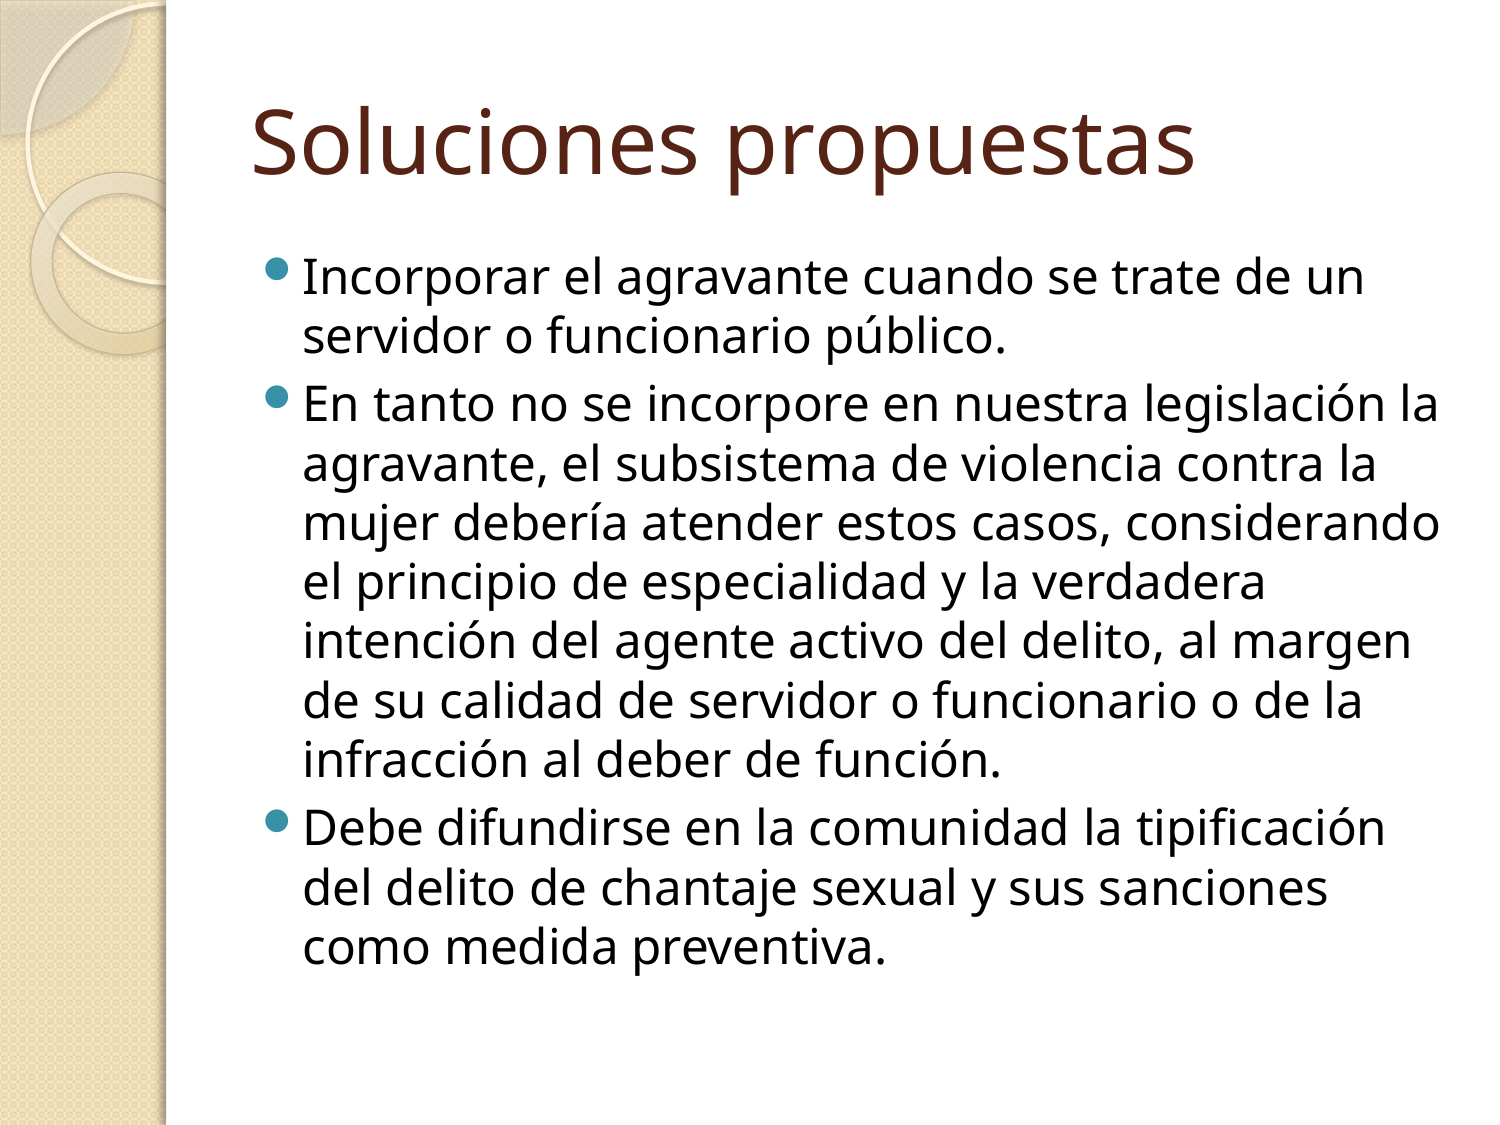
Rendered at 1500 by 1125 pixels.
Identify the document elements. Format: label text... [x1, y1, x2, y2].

title Soluciones propuestas [235, 45, 1466, 233]
list Incorporar el agravante cuando se trate de un servidor o funcionario público. En tanto no se incorpore en nuestra legislación la agravante, el subsistema de violencia contra la mujer debería atender estos casos, considerando el principio de especialidad y la verdadera intención del agente activo del delito, al margen de su calidad de servidor o funcionario o de la infracción al deber de función. Debe difundirse en la comunidad la tipificación del delito de chantaje sexual y sus sanciones como medida preventiva. [235, 237, 1466, 1025]
